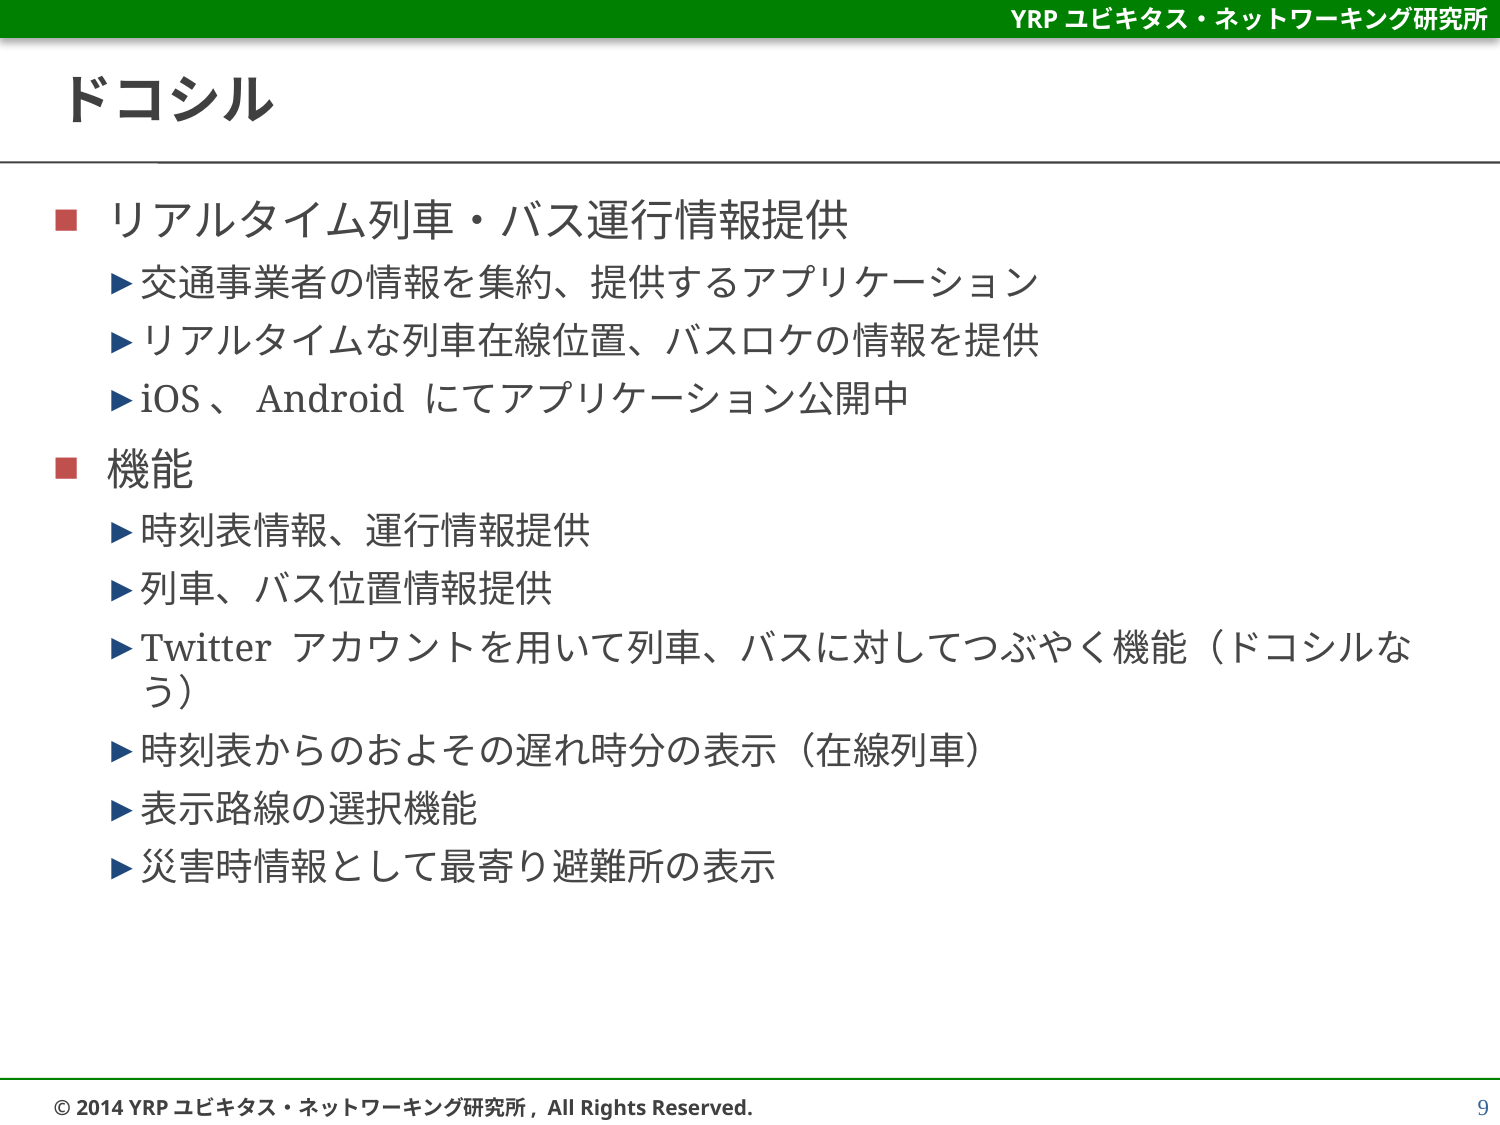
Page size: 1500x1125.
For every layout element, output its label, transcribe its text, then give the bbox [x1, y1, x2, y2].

list リアルタイム列車・バス運行情報提供 交通事業者の情報を集約、提供するアプリケーション リアルタイムな列車在線位置、バスロケの情報を提供 iOS、Android にてアプリケーション公開中 機能 時刻表情報、運行情報提供 列車、バス位置情報提供 Twitter アカウントを用いて列車、バスに対してつぶやく機能（ドコシルなう） 時刻表からのおよその遅れ時分の表示（在線列車） 表示路線の選択機能 災害時情報として最寄り避難所の表示 [52, 187, 1439, 1052]
slide_number 9 [1438, 1082, 1500, 1125]
title ドコシル [58, 49, 1443, 146]
